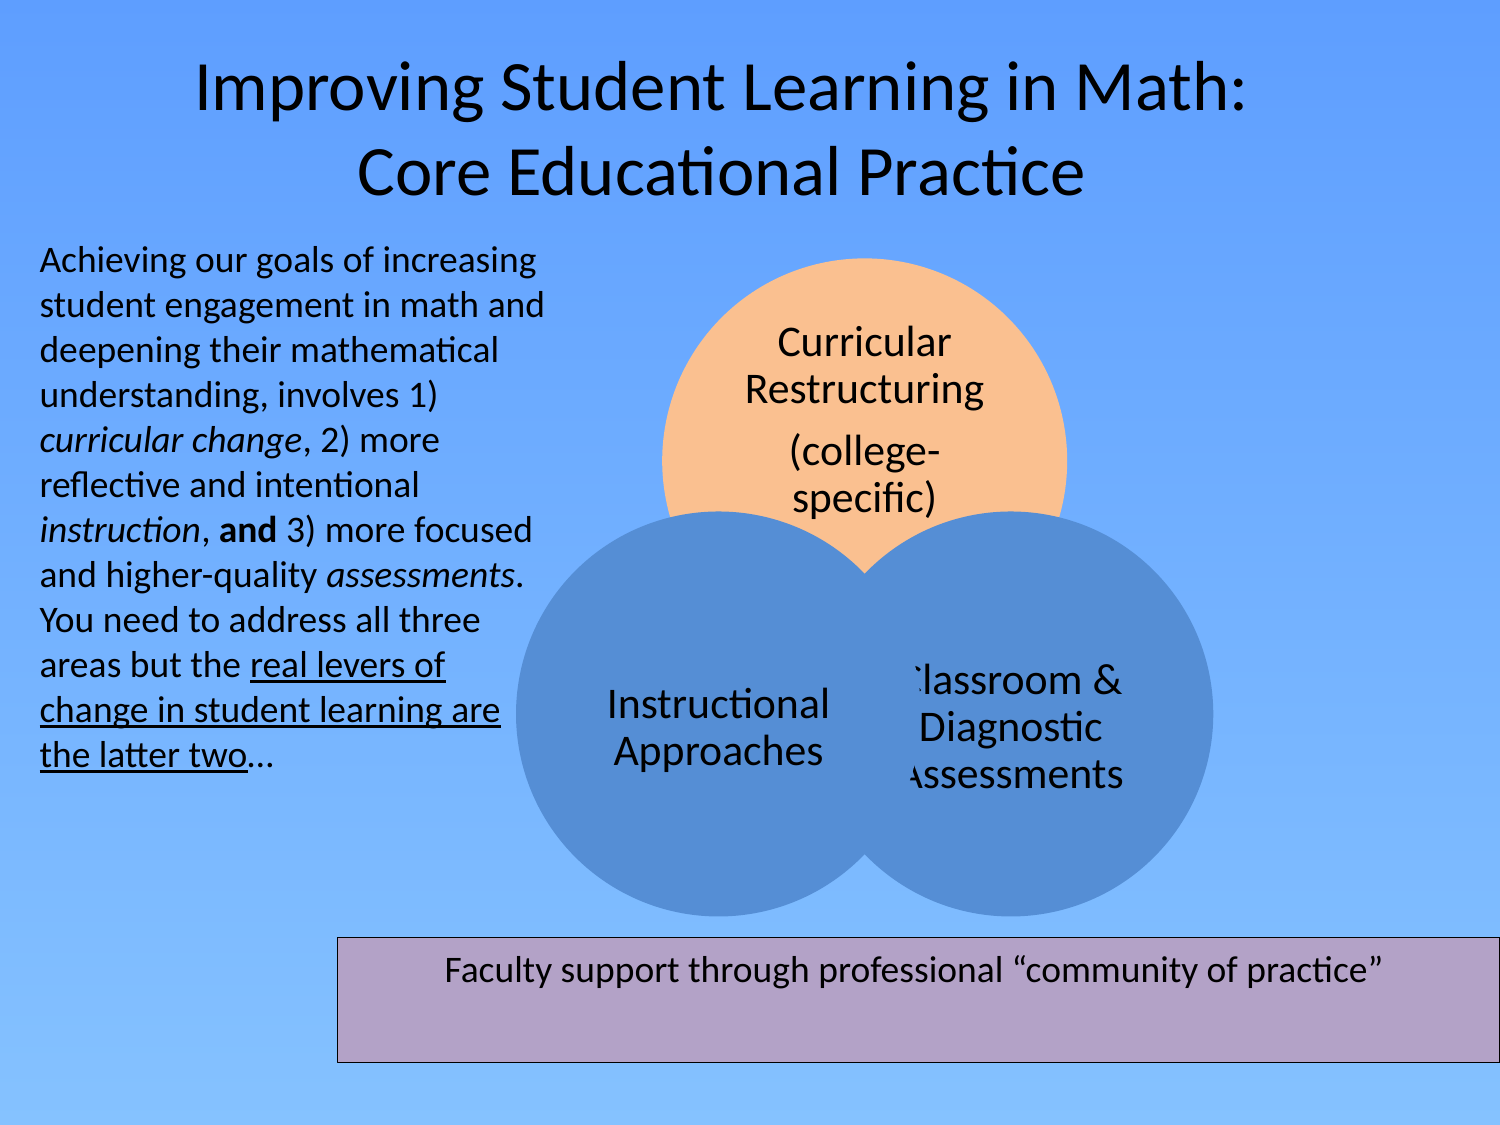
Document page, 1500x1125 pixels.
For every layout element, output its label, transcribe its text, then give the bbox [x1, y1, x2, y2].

title Improving Student Learning in Math: Core Educational Practice [178, 24, 1266, 225]
text_box Achieving our goals of increasing student engagement in math and deepening their mathematical understanding, involves 1) curricular change, 2) more reflective and intentional instruction, and 3) more focused and higher-quality assessments. You need to address all three areas but the real levers of change in student learning are the latter two… [24, 227, 563, 783]
text_box Faculty support through professional “community of practice” [337, 937, 1500, 1063]
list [226, 249, 1500, 926]
